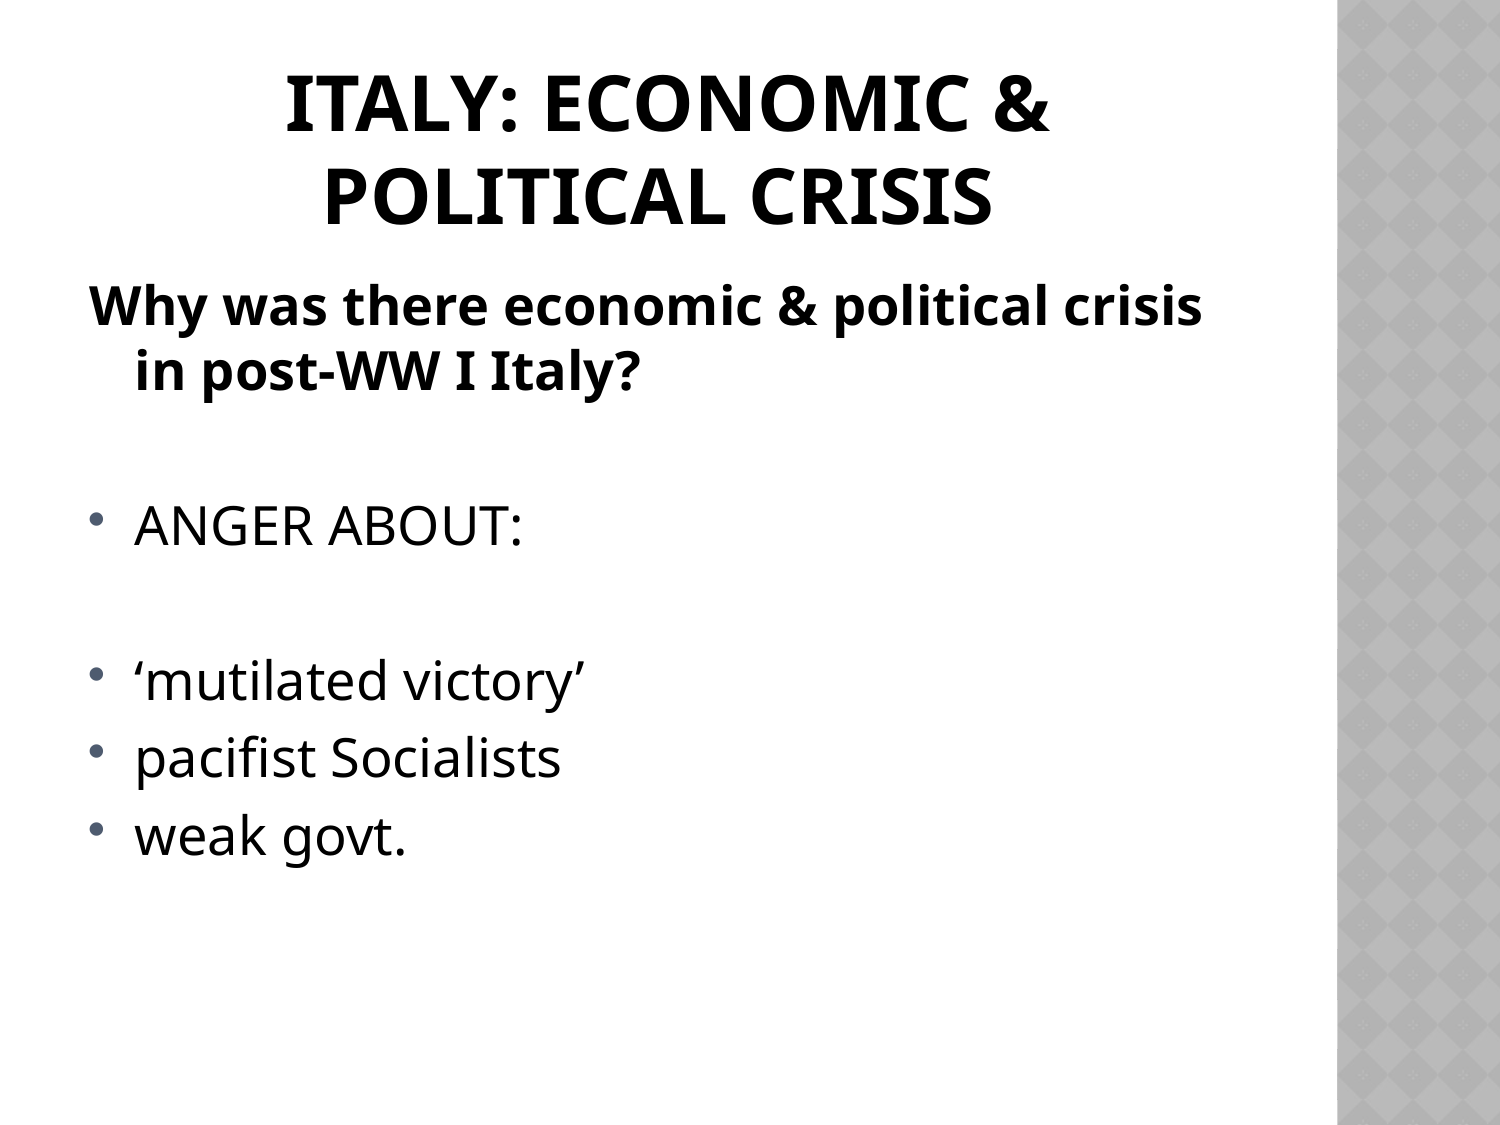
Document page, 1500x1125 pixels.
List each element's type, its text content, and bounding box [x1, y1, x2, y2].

list Why was there economic & political crisis in post-WW I Italy? ANGER ABOUT: ‘mutilated victory’ pacifist Socialists weak govt. [75, 264, 1263, 1059]
title Italy: economic & political crisis [75, 52, 1263, 240]
